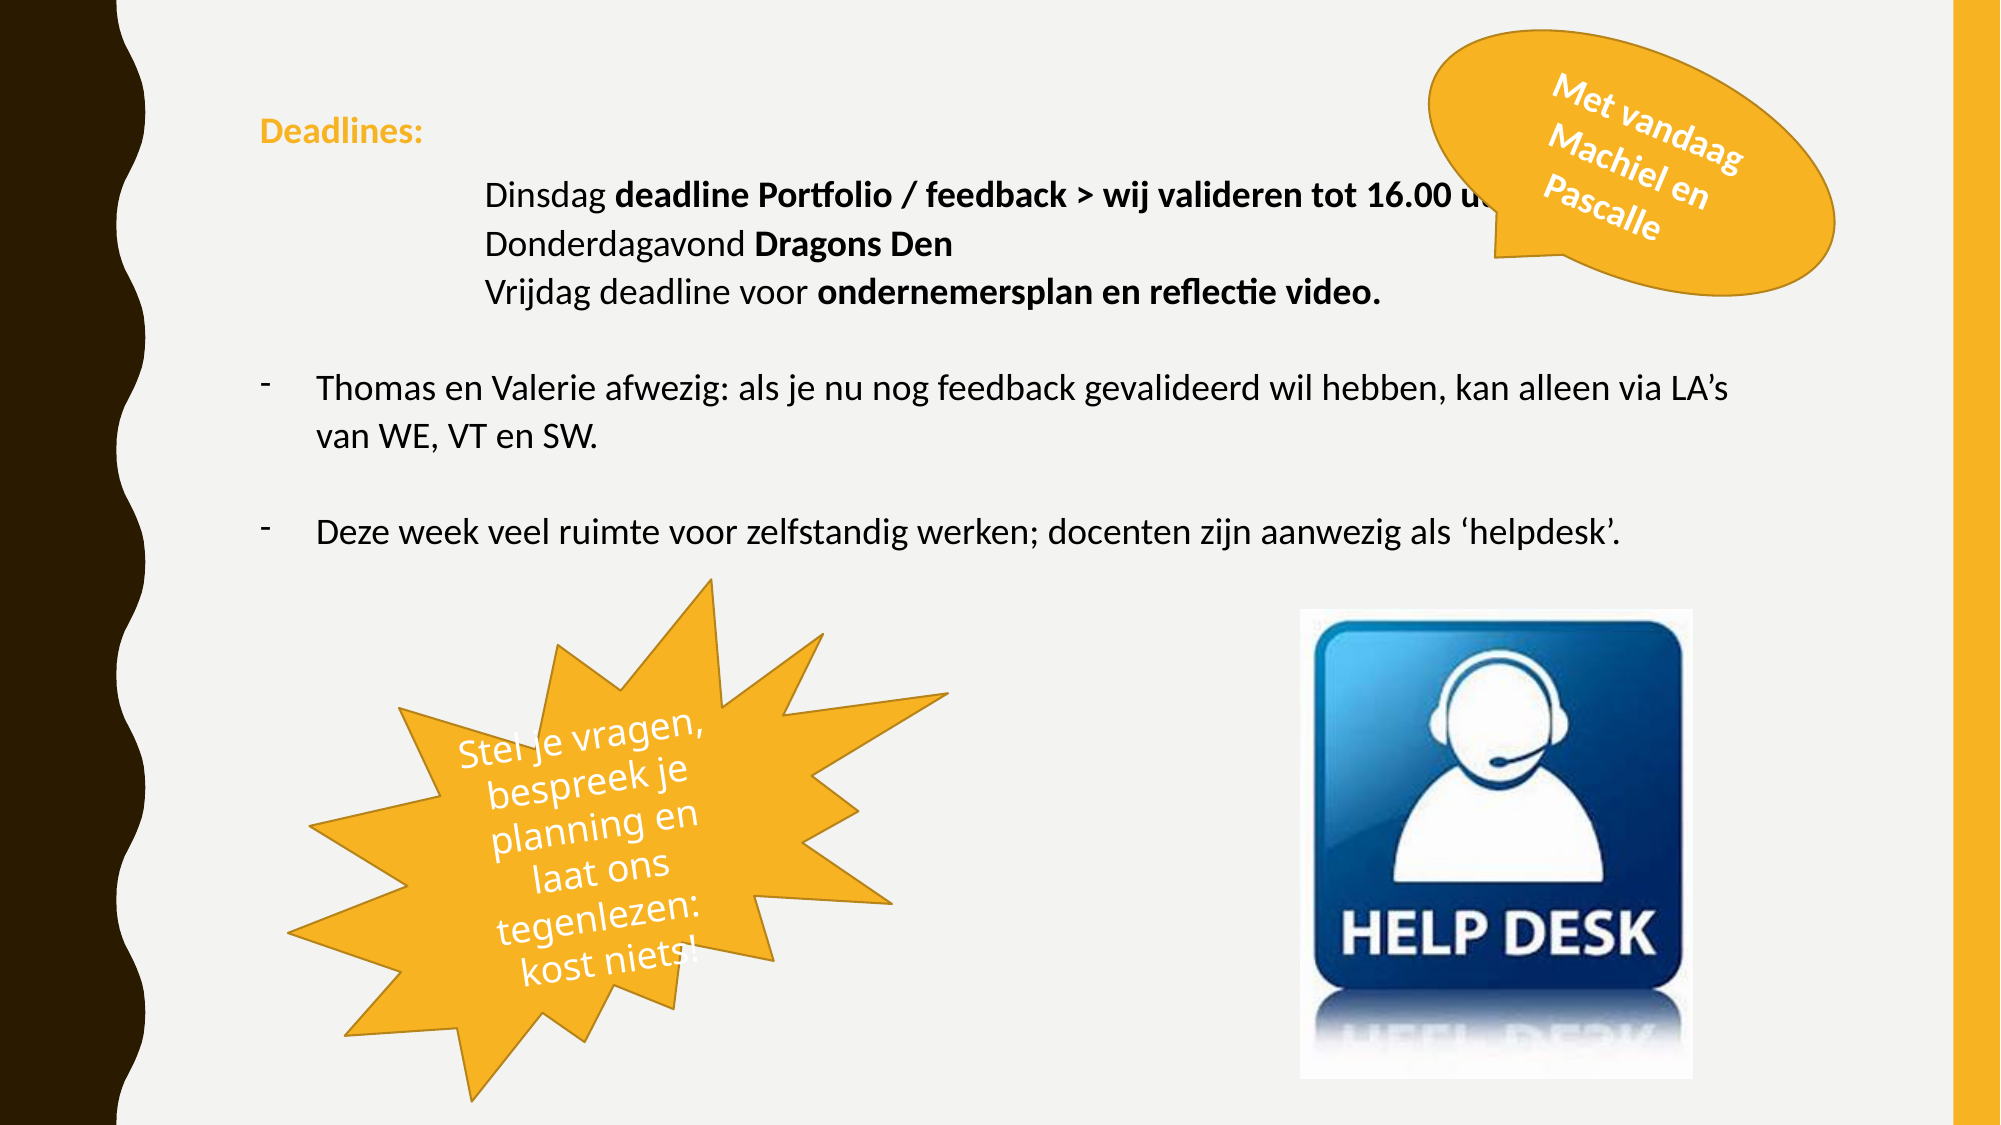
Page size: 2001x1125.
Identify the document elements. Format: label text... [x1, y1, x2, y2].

text_box Stel je vragen, bespreek je planning en laat ons tegenlezen: kost niets! [286, 578, 949, 1103]
text_box Met vandaag Machiel en Pascalle [1427, 29, 1836, 297]
text_box Deadlines: Dinsdag deadline Portfolio / feedback > wij valideren tot 16.00 uur Donderdagavond Dragons Den Vrijdag deadline voor ondernemersplan en reflectie video. Thomas en Valerie afwezig: als je nu nog feedback gevalideerd wil hebben, kan alleen via LA’s van WE, VT en SW. Deze week veel ruimte voor zelfstandig werken; docenten zijn aanwezig als ‘helpdesk’. [245, 95, 1755, 560]
picture [1300, 609, 1693, 1079]
